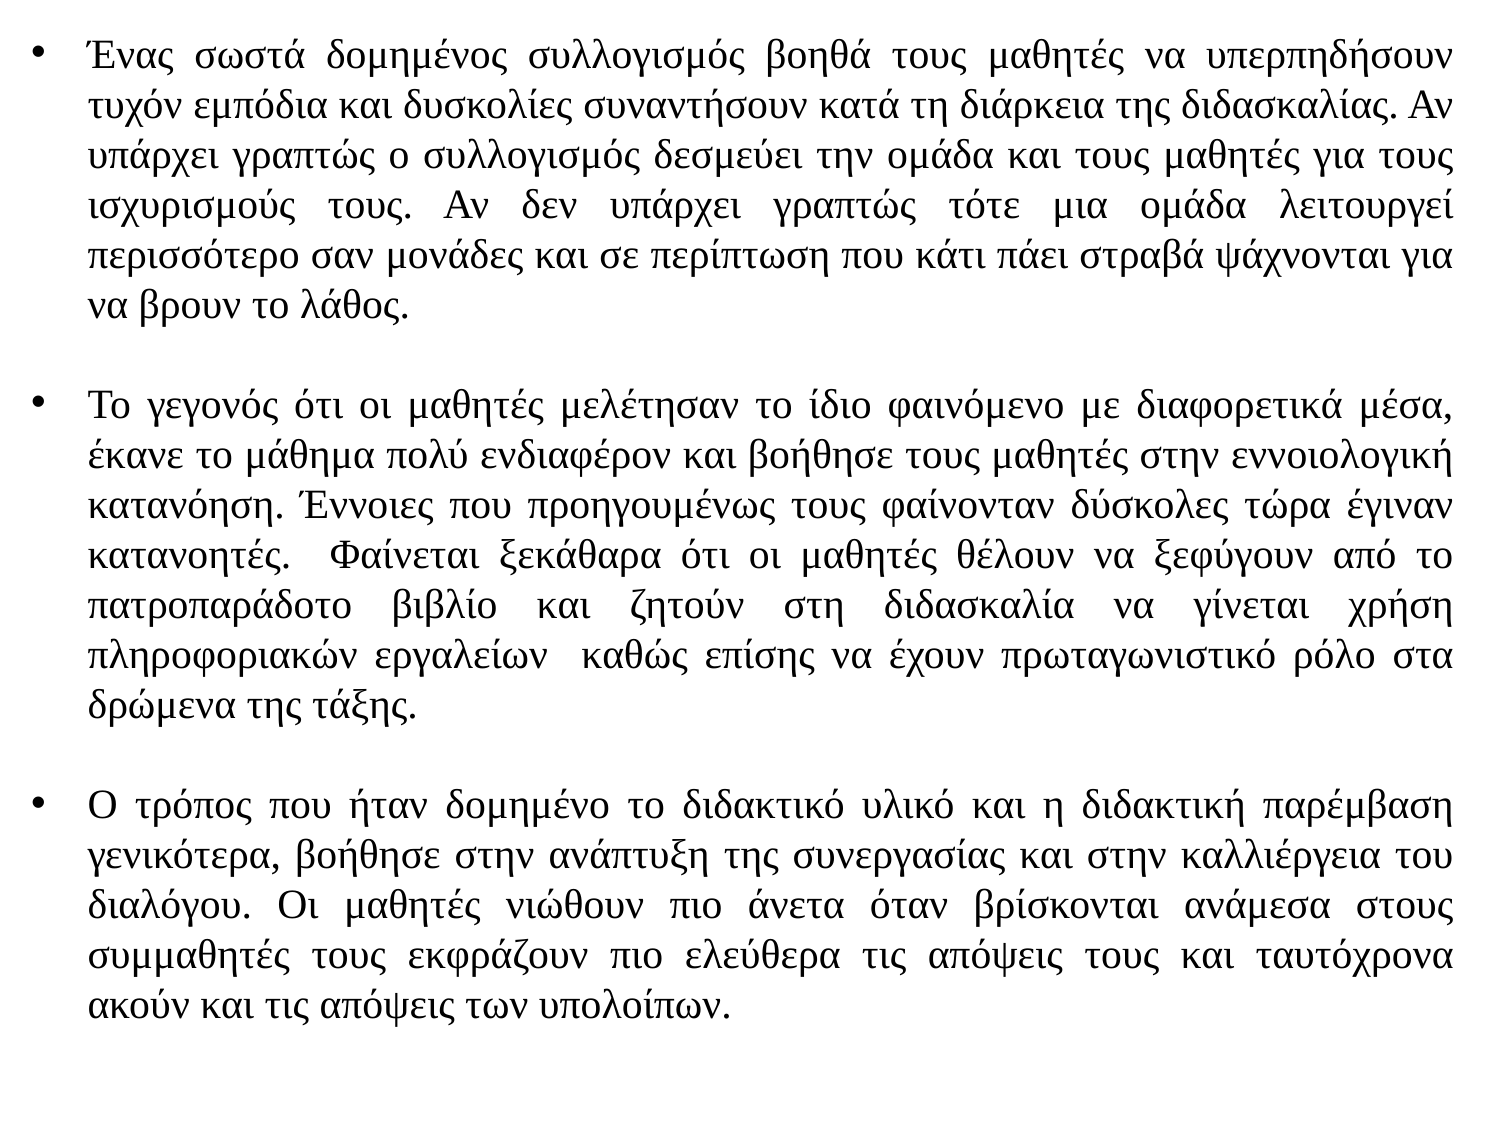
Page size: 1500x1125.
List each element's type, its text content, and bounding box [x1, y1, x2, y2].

text_box Ένας σωστά δομημένος συλλογισμός βοηθά τους μαθητές να υπερπηδήσουν τυχόν εμπόδια και δυσκολίες συναντήσουν κατά τη διάρκεια της διδασκαλίας. Αν υπάρχει γραπτώς ο συλλογισμός δεσμεύει την ομάδα και τους μαθητές για τους ισχυρισμούς τους. Αν δεν υπάρχει γραπτώς τότε μια ομάδα λειτουργεί περισσότερο σαν μονάδες και σε περίπτωση που κάτι πάει στραβά ψάχνονται για να βρουν το λάθος. Το γεγονός ότι οι μαθητές μελέτησαν το ίδιο φαινόμενο με διαφορετικά μέσα, έκανε το μάθημα πολύ ενδιαφέρον και βοήθησε τους μαθητές στην εννοιολογική κατανόηση. Έννοιες που προηγουμένως τους φαίνονταν δύσκολες τώρα έγιναν κατανοητές. Φαίνεται ξεκάθαρα ότι οι μαθητές θέλουν να ξεφύγουν από το πατροπαράδοτο βιβλίο και ζητούν στη διδασκαλία να γίνεται χρήση πληροφοριακών εργαλείων καθώς επίσης να έχουν πρωταγωνιστικό ρόλο στα δρώμενα της τάξης. Ο τρόπος που ήταν δομημένο το διδακτικό υλικό και η διδακτική παρέμβαση γενικότερα, βοήθησε στην ανάπτυξη της συνεργασίας και στην καλλιέργεια του διαλόγου. Οι μαθητές νιώθουν πιο άνετα όταν βρίσκονται ανάμεσα στους συμμαθητές τους εκφράζουν πιο ελεύθερα τις απόψεις τους και ταυτόχρονα ακούν και τις απόψεις των υπολοίπων. [16, 19, 1470, 1035]
